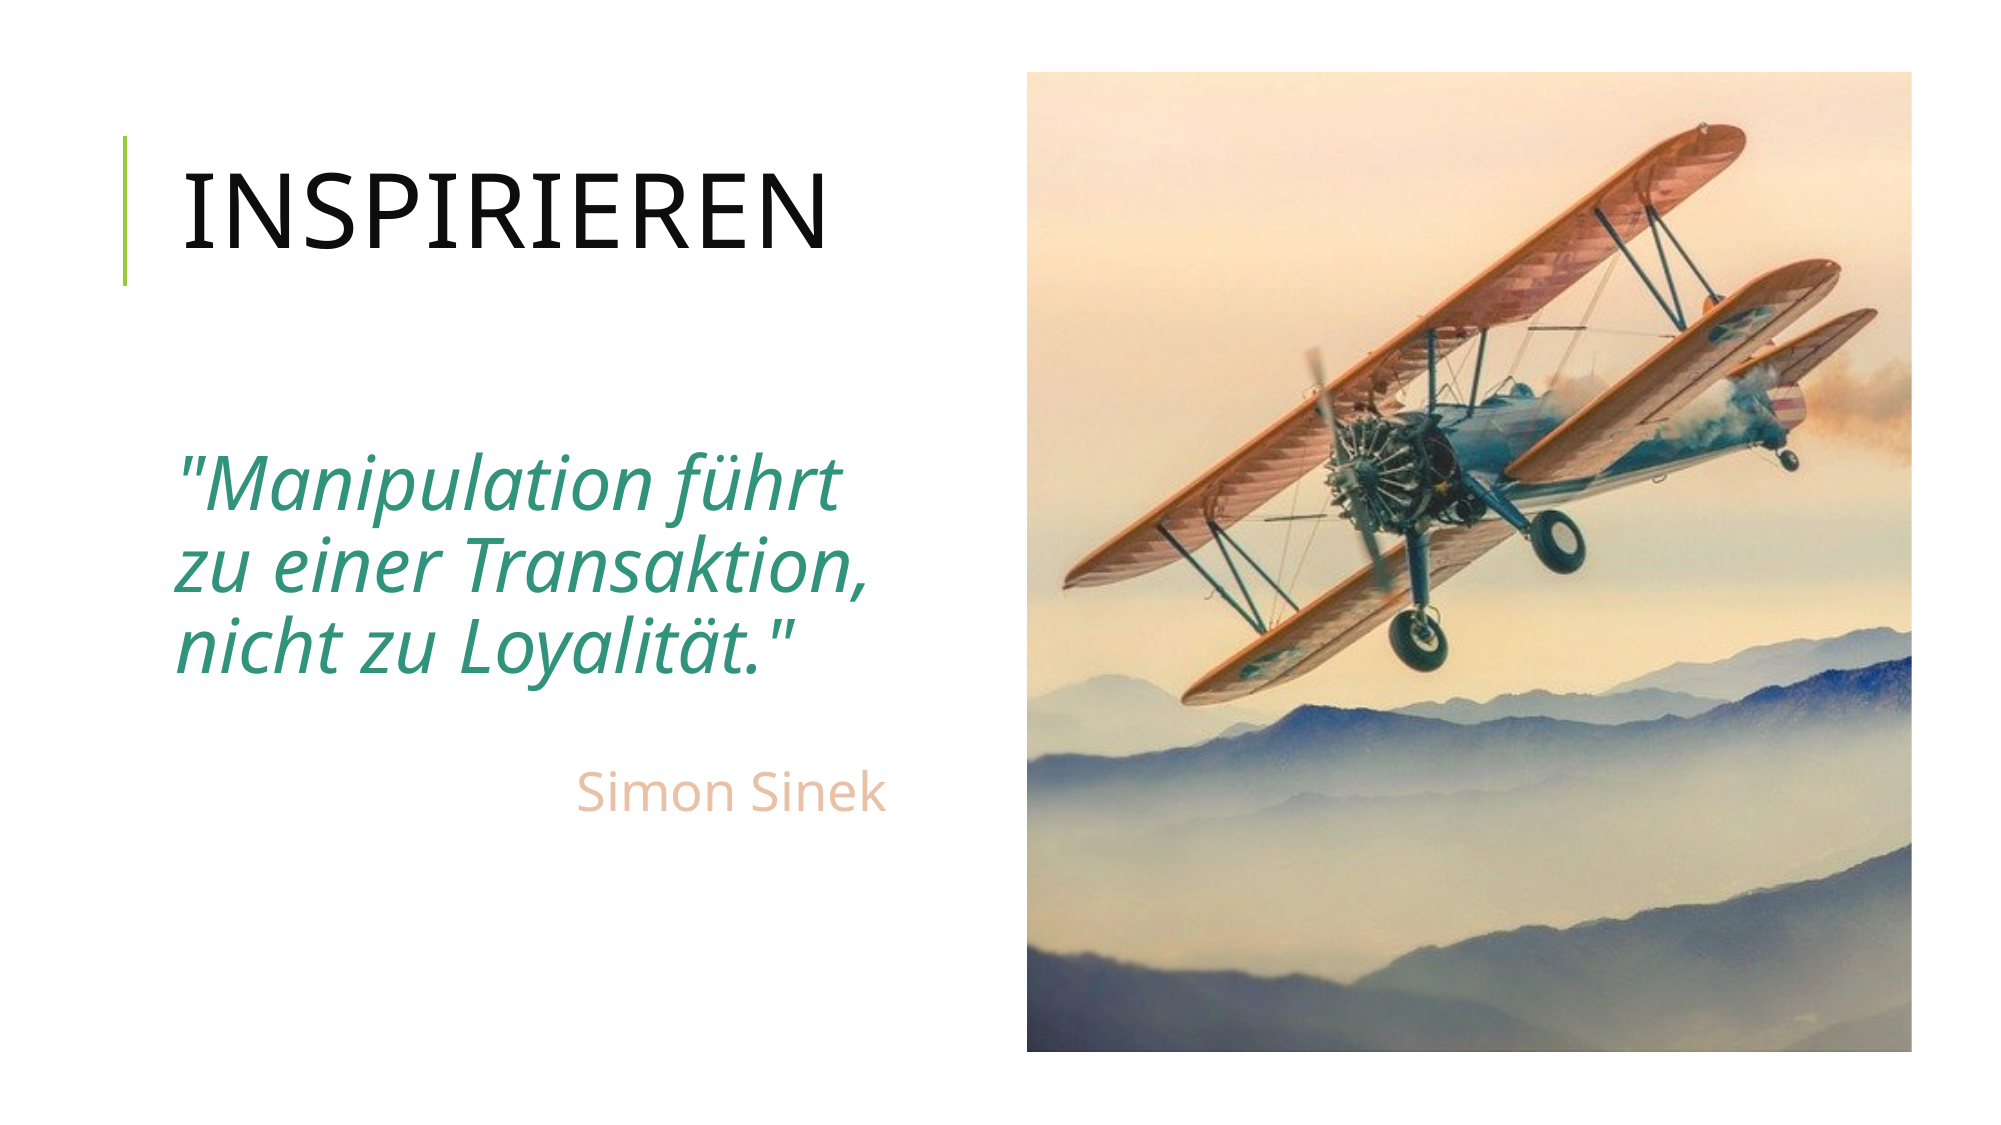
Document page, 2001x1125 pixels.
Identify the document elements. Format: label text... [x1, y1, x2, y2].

picture [1026, 72, 1912, 1052]
text_box "Manipulation führt zu einer Transaktion, nicht zu Loyalität." Simon Sinek [168, 437, 895, 887]
title INSPIRIEREN [168, 96, 1020, 342]
